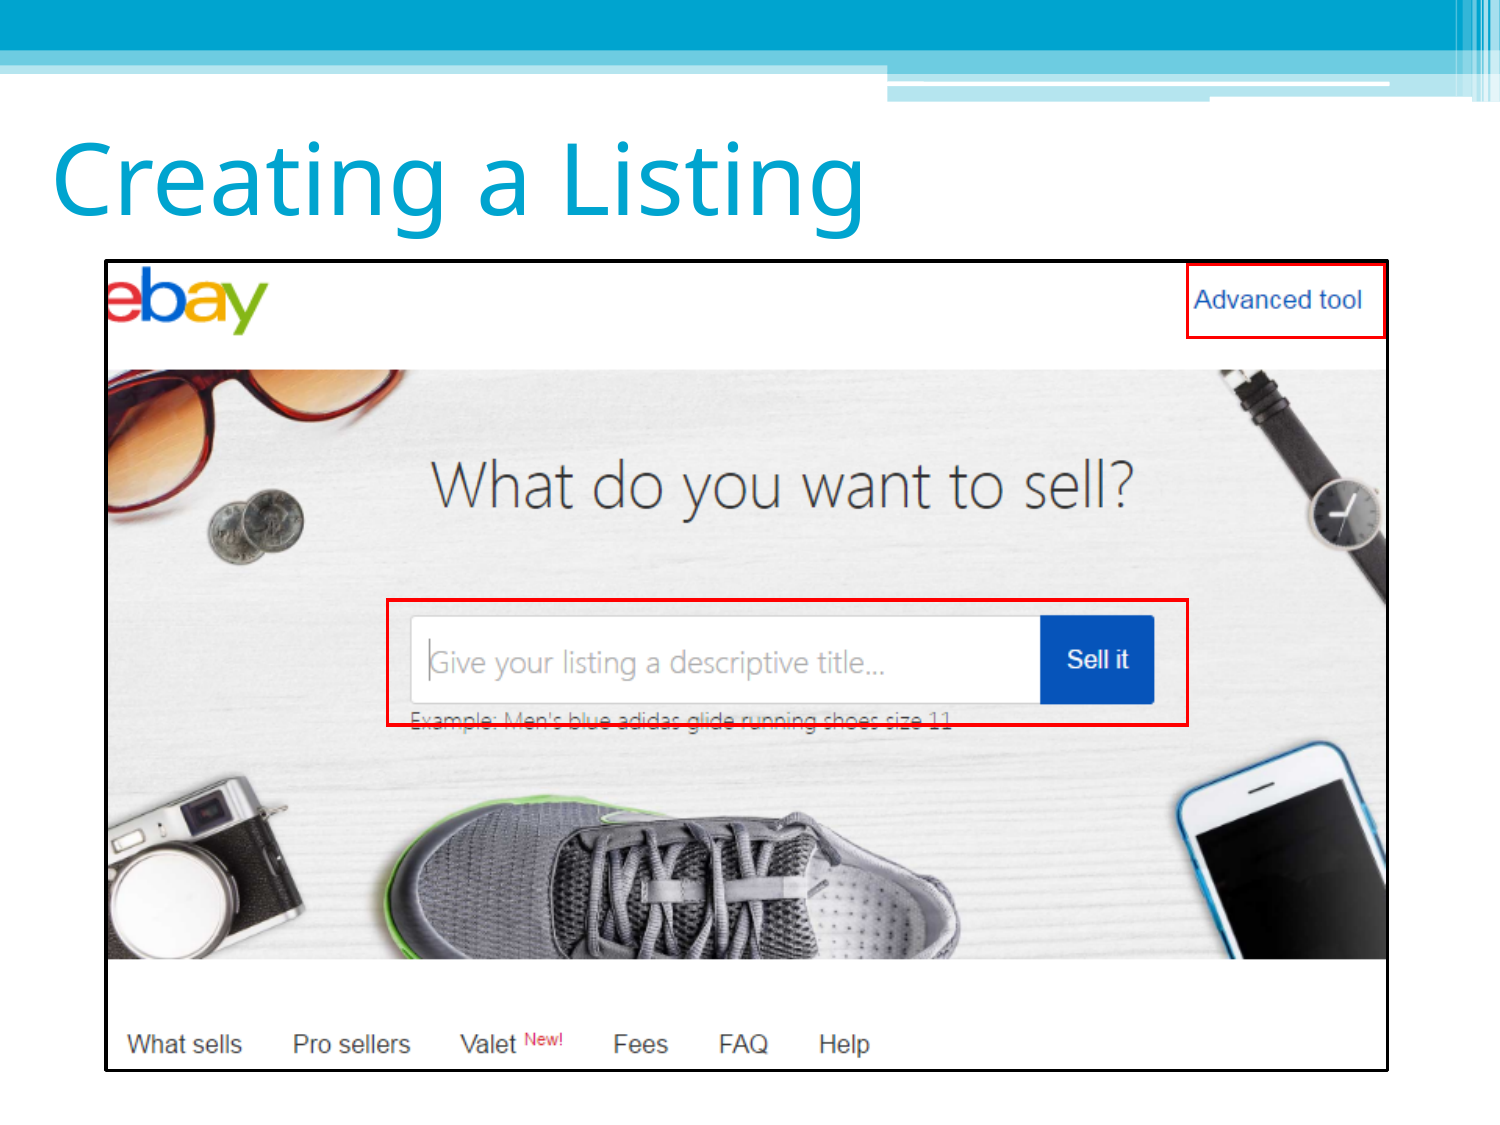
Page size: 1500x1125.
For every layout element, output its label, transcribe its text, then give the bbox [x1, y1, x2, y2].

picture [107, 262, 1386, 1069]
text_box Creating a Listing [35, 87, 1386, 263]
